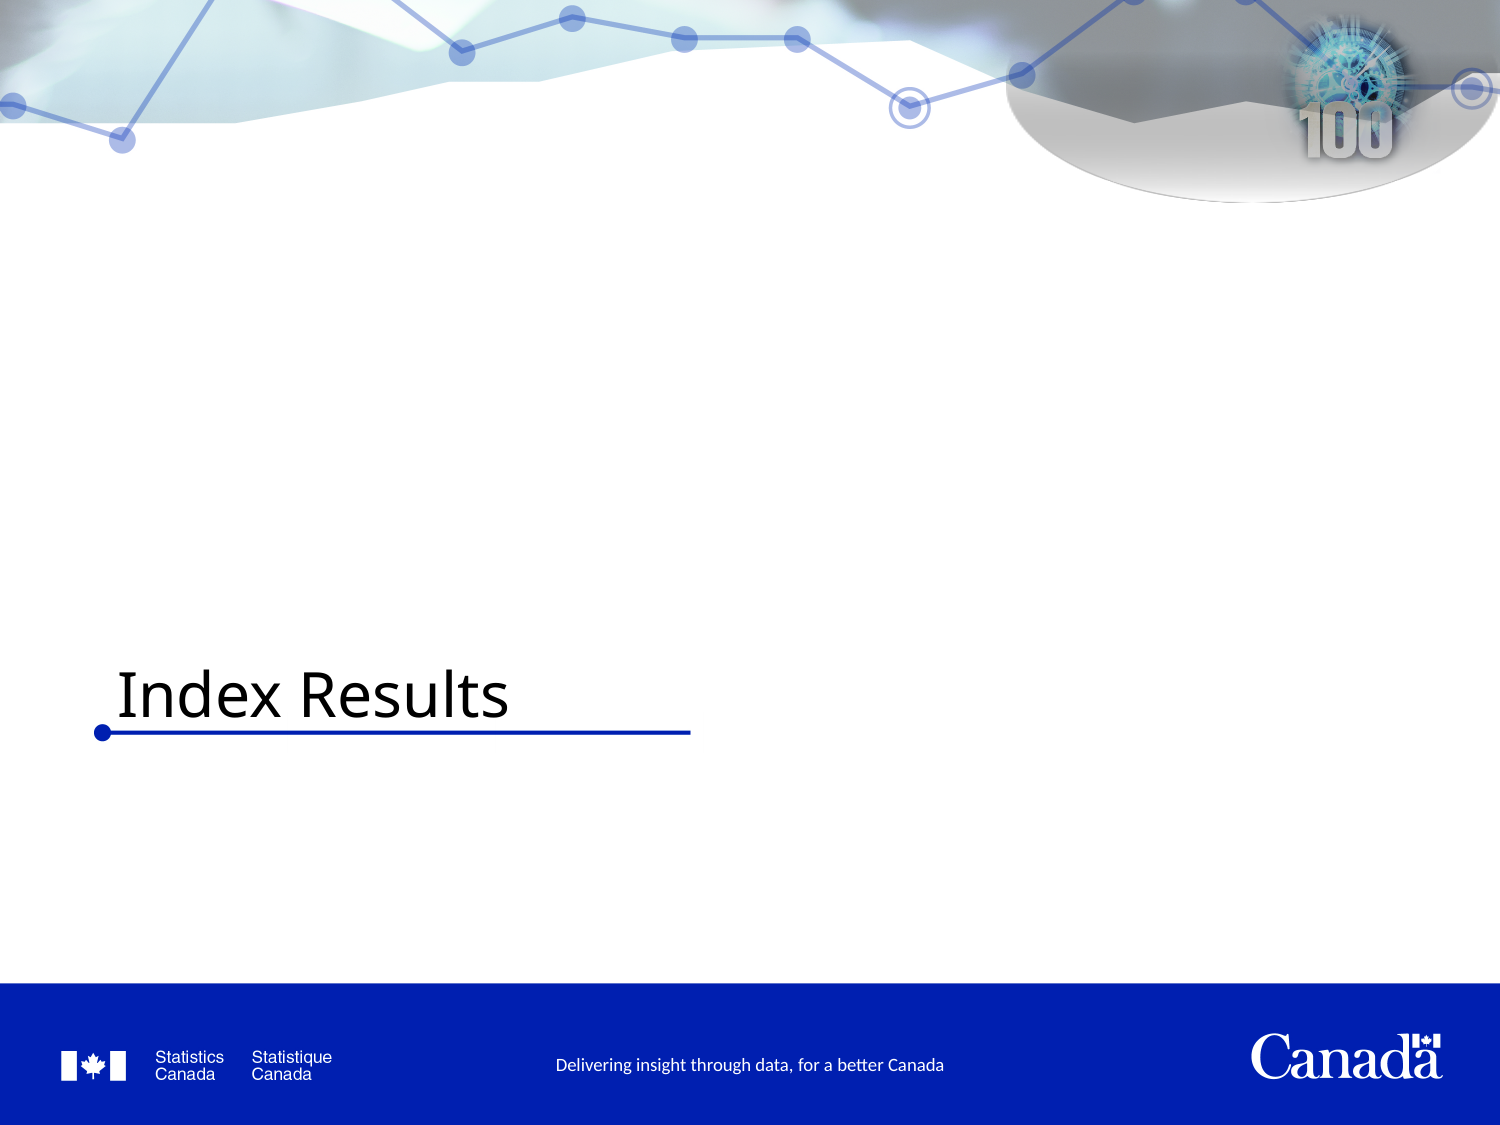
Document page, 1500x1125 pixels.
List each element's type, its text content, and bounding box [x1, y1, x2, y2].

picture [0, 0, 1500, 1125]
title Index Results [102, 270, 1397, 739]
